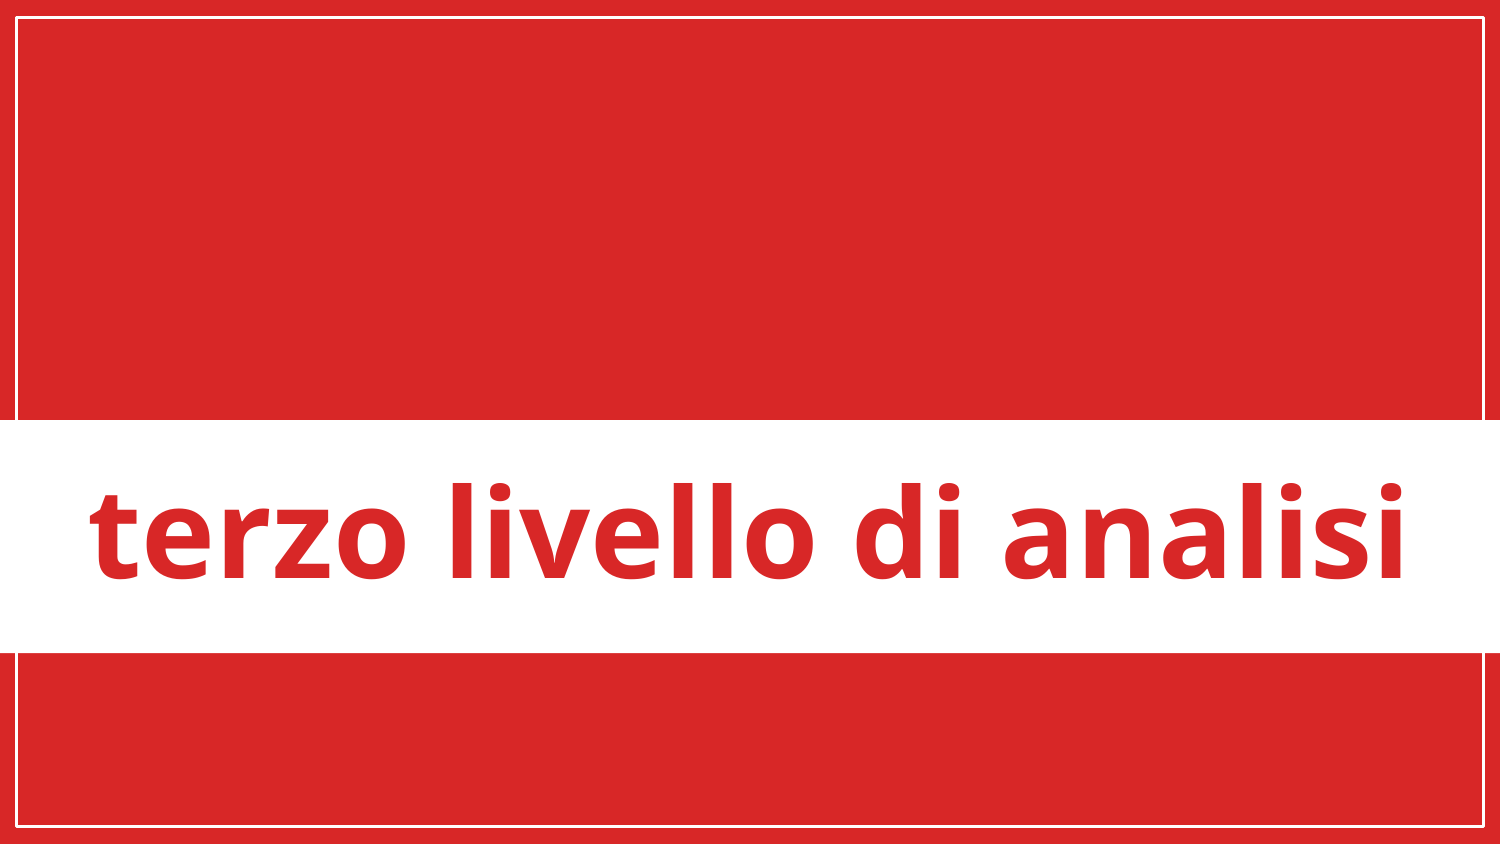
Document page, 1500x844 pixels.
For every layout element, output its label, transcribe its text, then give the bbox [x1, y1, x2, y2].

title terzo livello di analisi [0, 438, 1500, 651]
